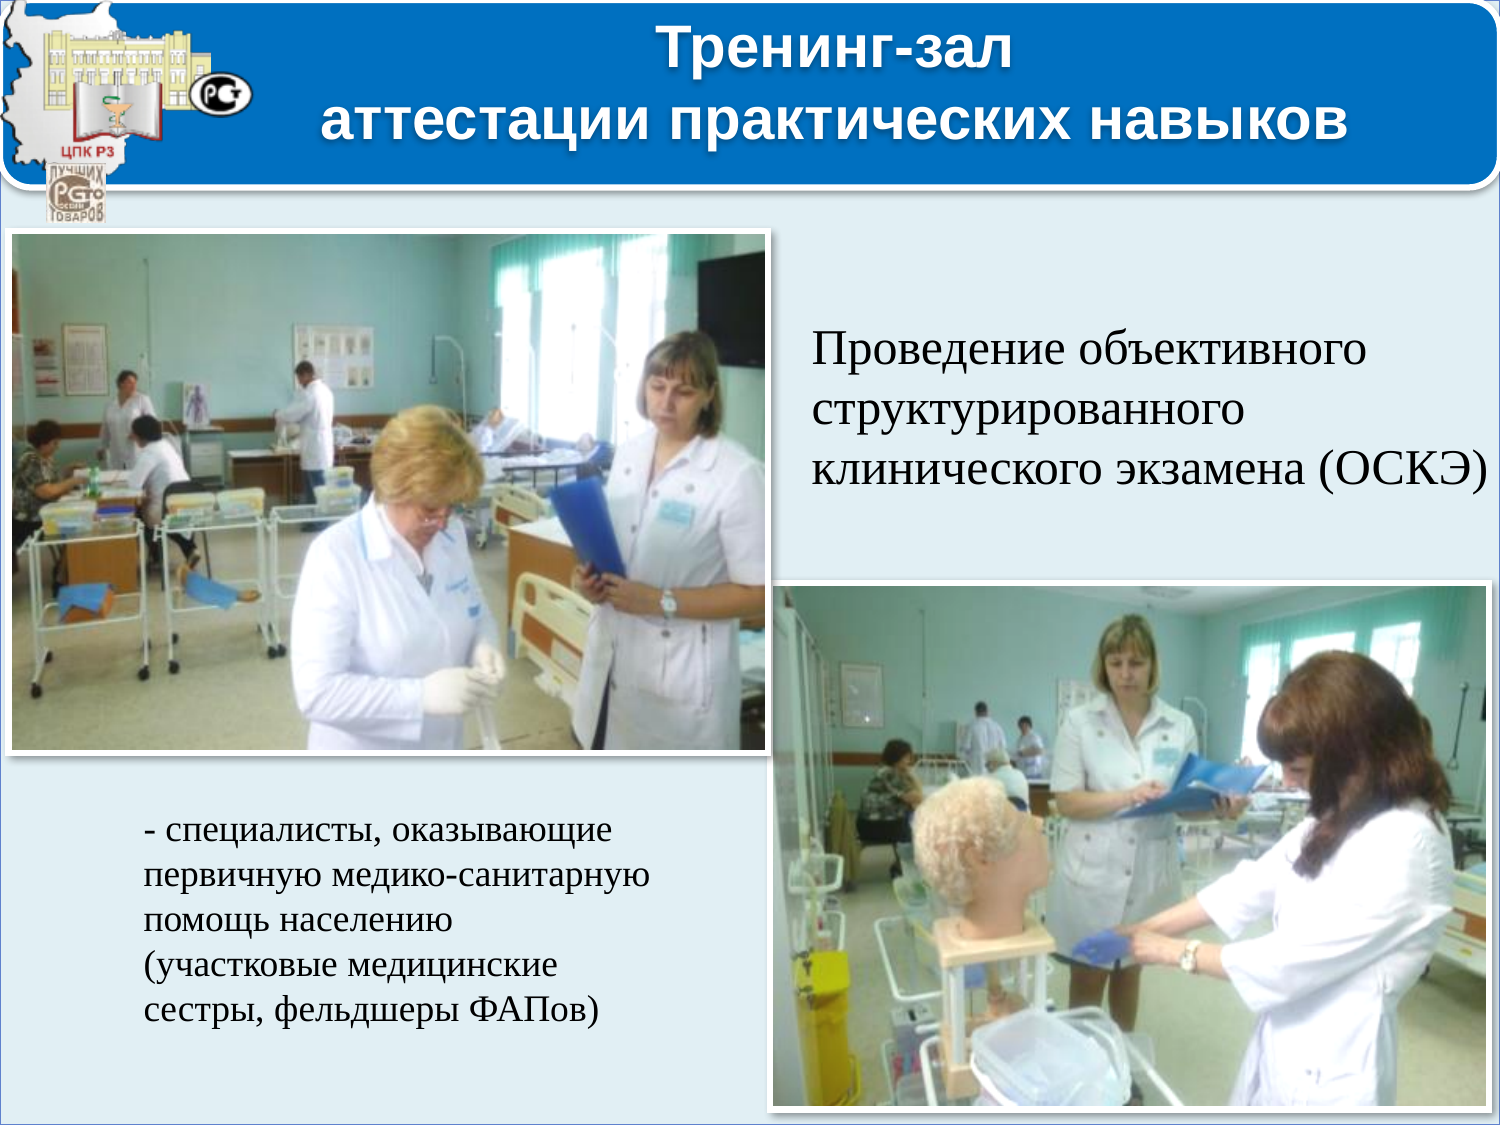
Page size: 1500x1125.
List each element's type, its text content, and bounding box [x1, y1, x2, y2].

picture [773, 585, 1487, 1107]
picture [0, 0, 255, 223]
text_box Тренинг-зал аттестации практических навыков [281, 0, 1407, 153]
picture [11, 234, 765, 751]
text_box - специалисты, оказывающие первичную медико-санитарную помощь населению (участковые медицинские сестры, фельдшеры ФАПов) [128, 796, 668, 1037]
text_box Проведение объективного структурированного клинического экзамена (ОСКЭ) [796, 306, 1500, 502]
